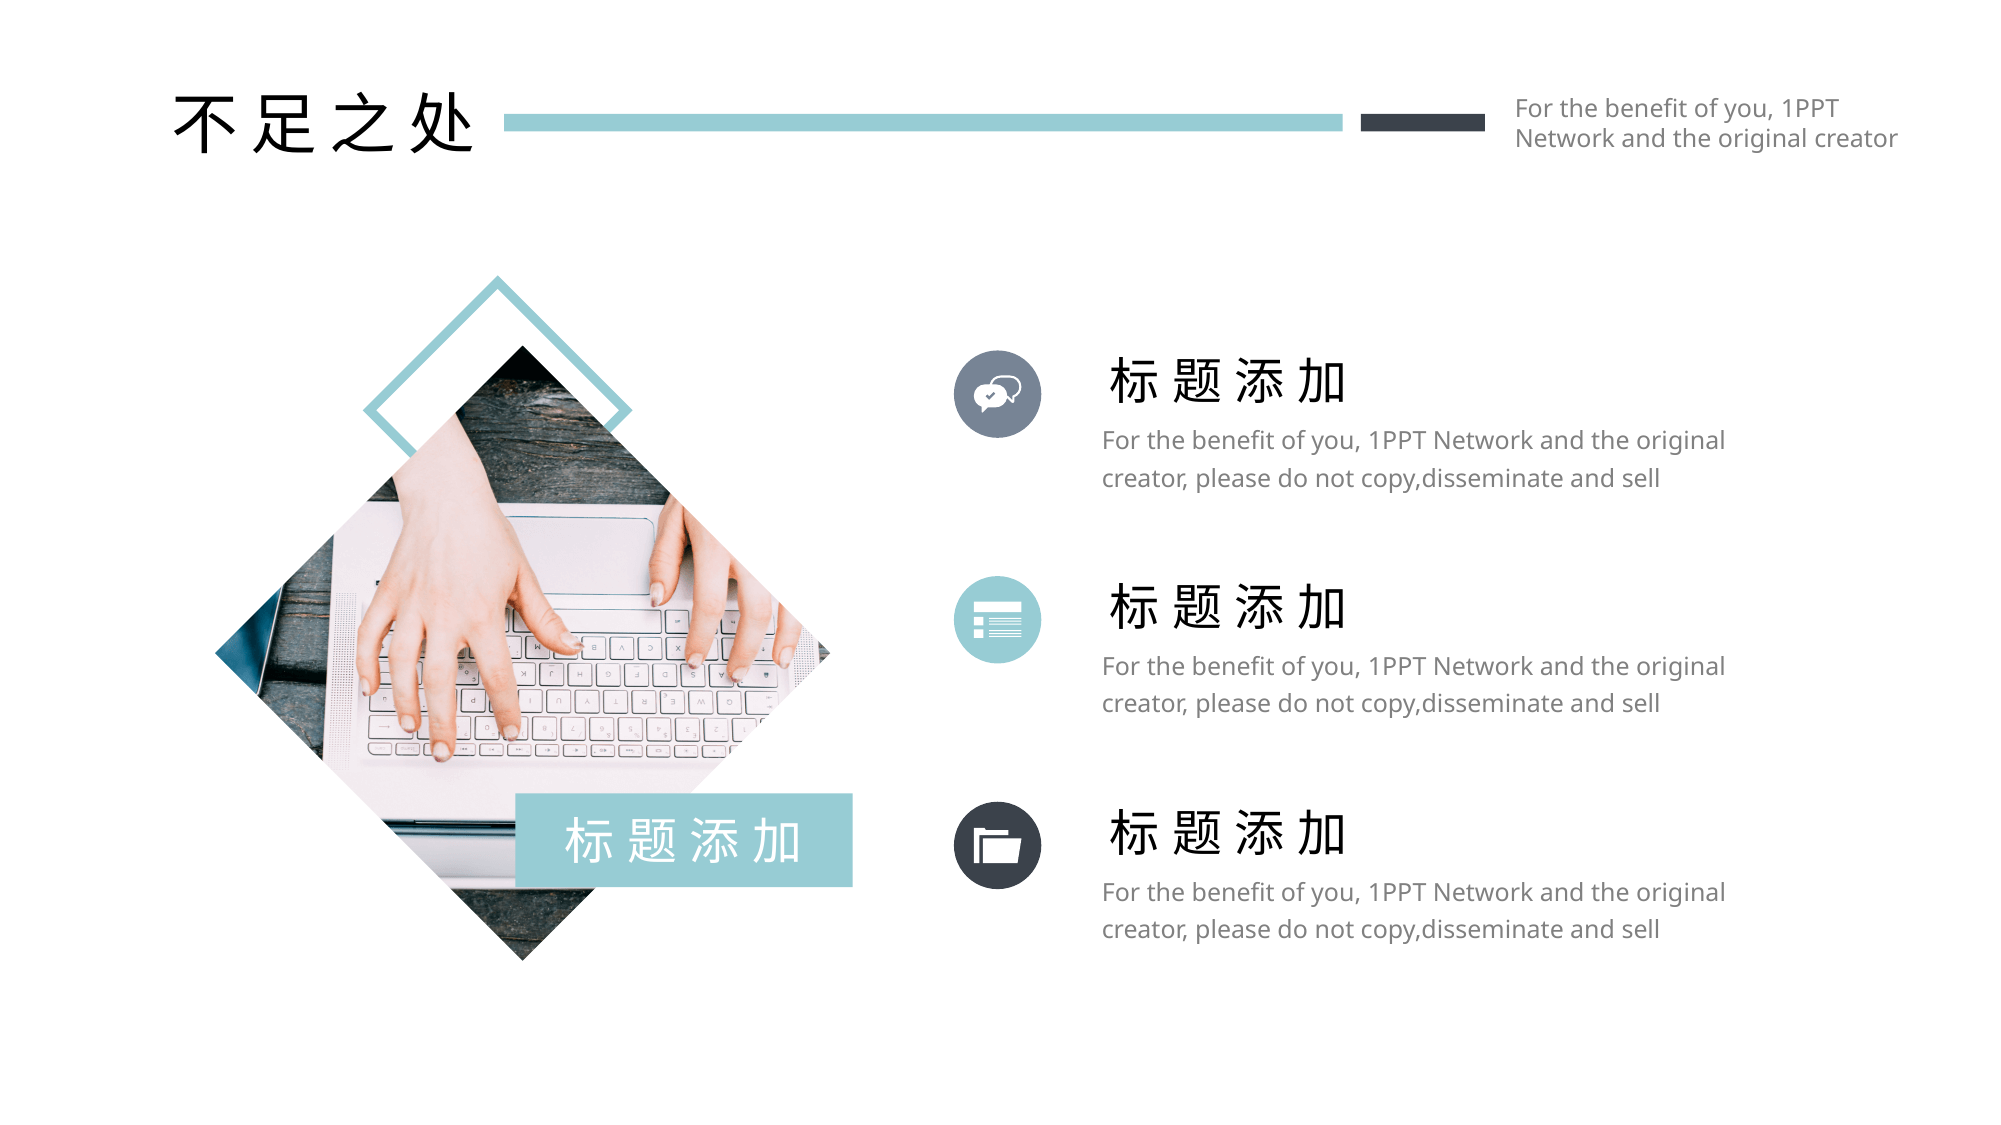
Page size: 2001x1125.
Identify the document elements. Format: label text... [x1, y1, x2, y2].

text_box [953, 576, 1042, 664]
text_box For the benefit of you, 1PPT Network and the original creator [1500, 84, 1940, 160]
text_box [1360, 113, 1486, 132]
text_box [213, 344, 832, 963]
text_box [503, 113, 1344, 132]
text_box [1087, 793, 1779, 953]
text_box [953, 801, 1042, 890]
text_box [1087, 342, 1803, 501]
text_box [953, 350, 1042, 438]
text_box 不足之处 [156, 74, 491, 170]
text_box [361, 273, 635, 458]
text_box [515, 793, 853, 888]
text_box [1087, 568, 1758, 727]
